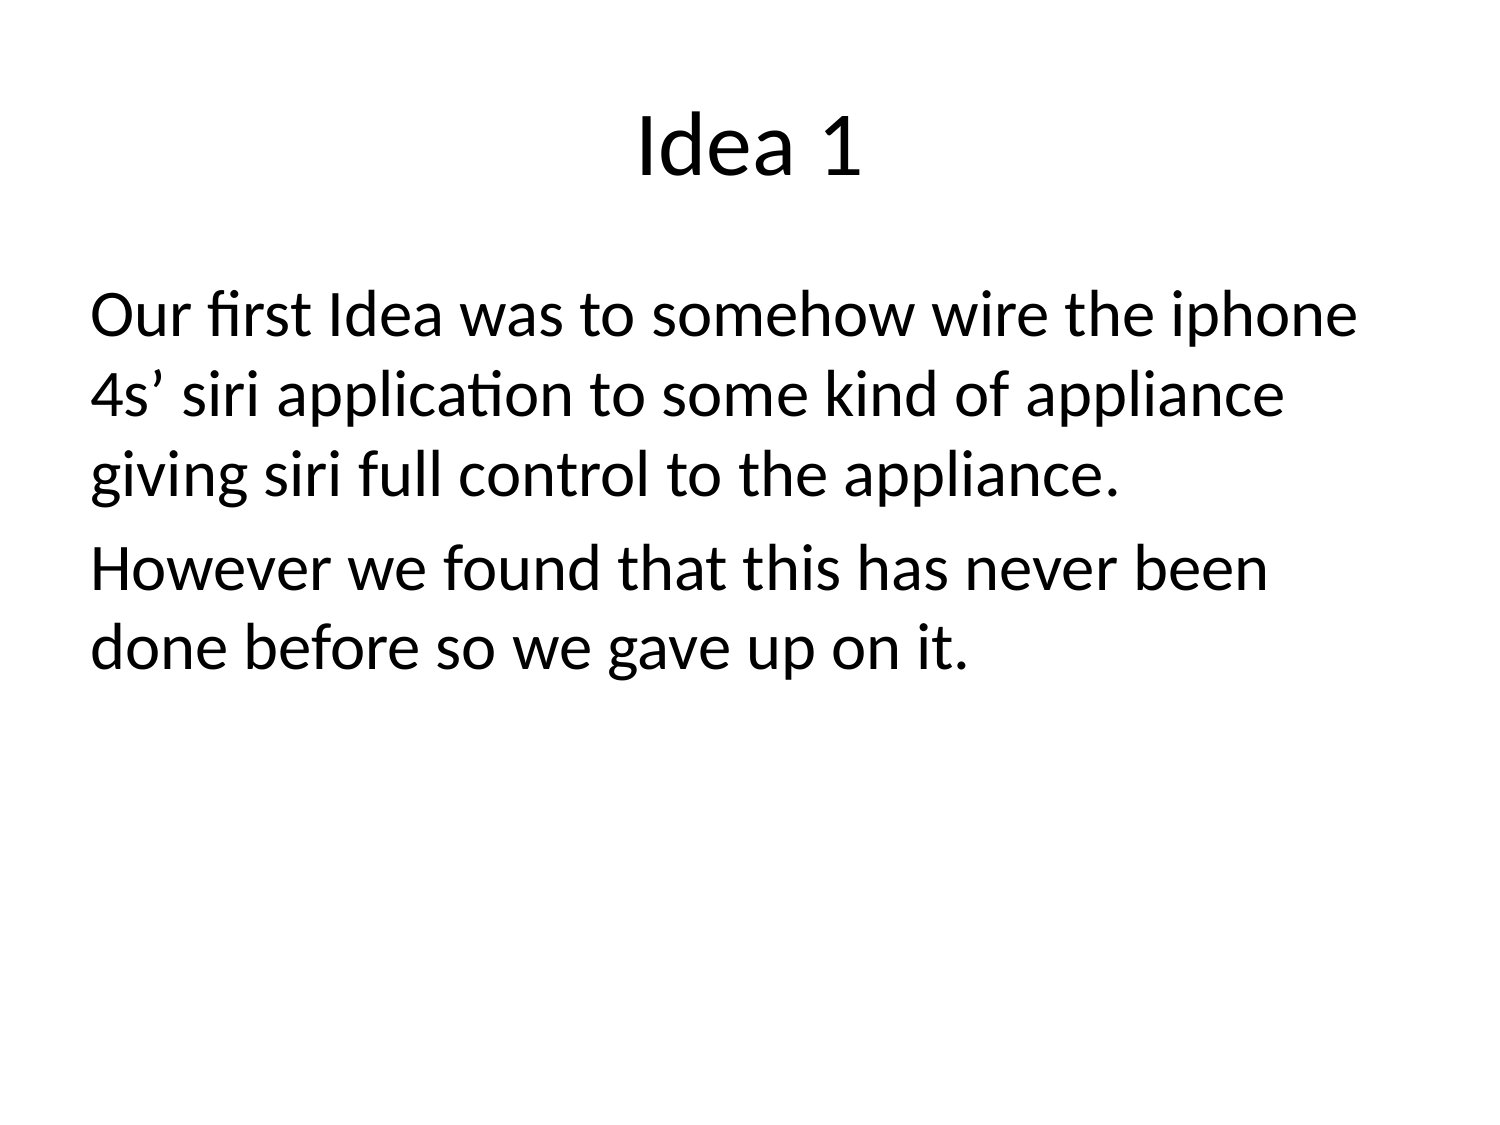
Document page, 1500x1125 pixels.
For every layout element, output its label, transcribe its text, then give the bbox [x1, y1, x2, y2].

title Idea 1 [75, 45, 1425, 233]
list Our first Idea was to somehow wire the iphone 4s’ siri application to some kind of appliance giving siri full control to the appliance. However we found that this has never been done before so we gave up on it. [75, 262, 1425, 1005]
